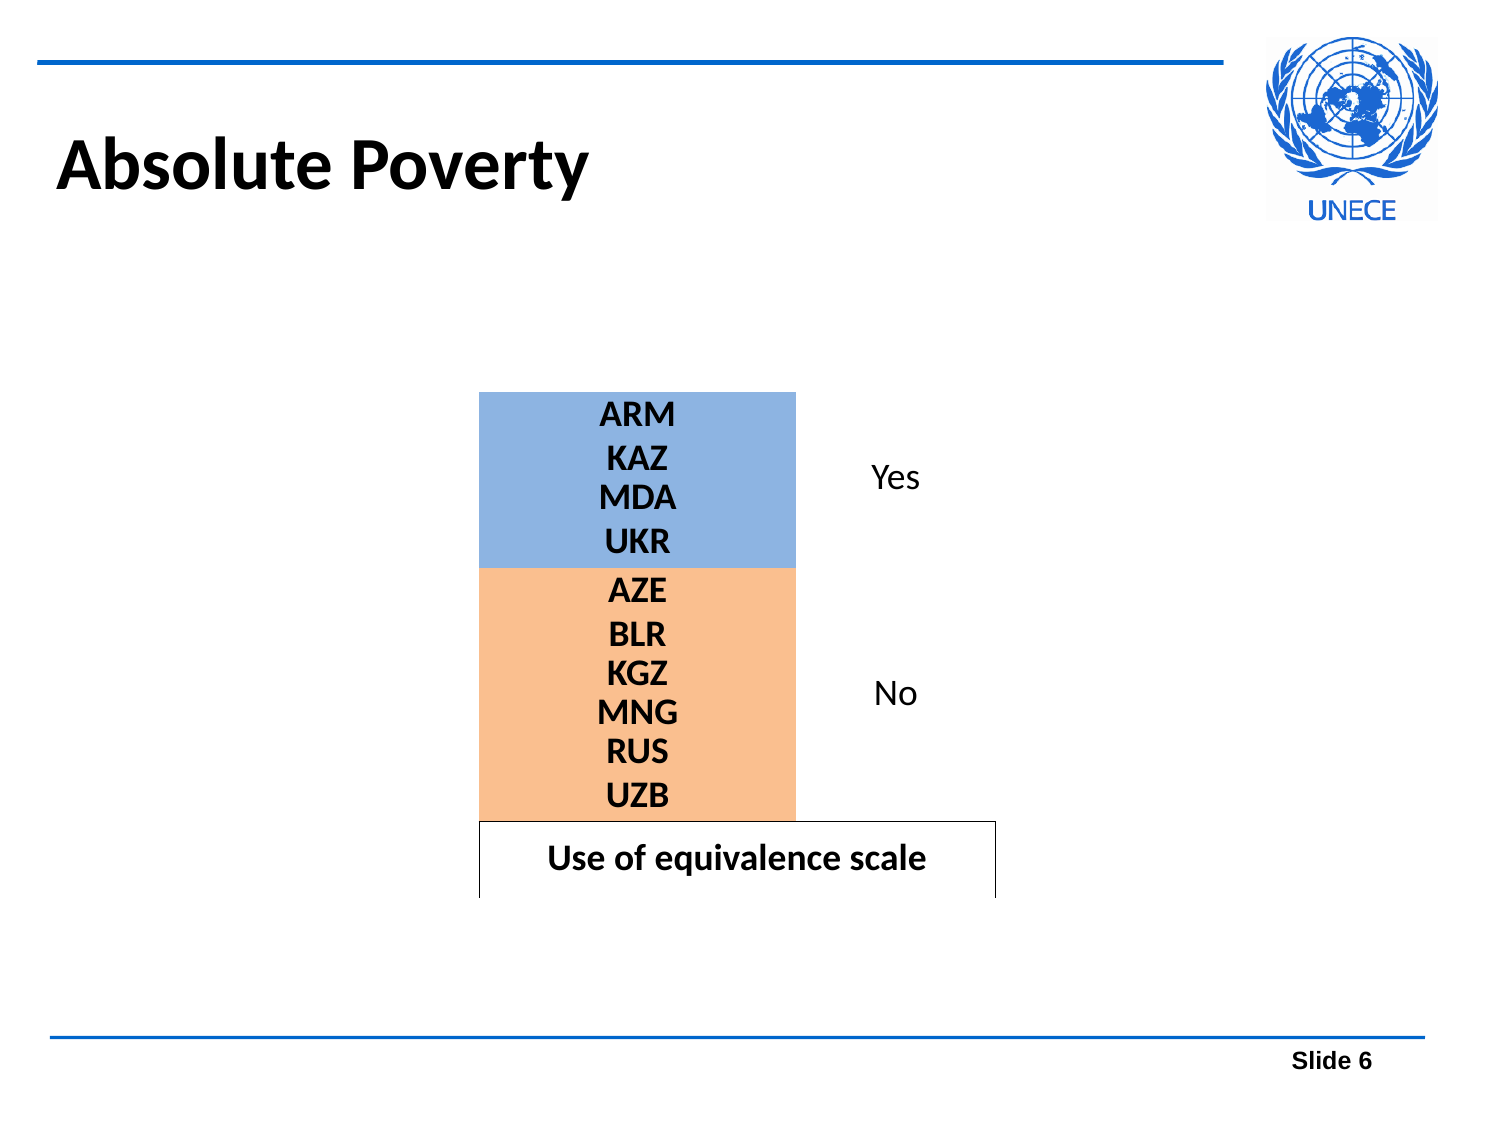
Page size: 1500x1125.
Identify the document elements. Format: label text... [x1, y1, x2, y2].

picture [1266, 37, 1438, 221]
table_cell RUS [479, 734, 796, 773]
table_cell Use of equivalence scale [480, 822, 995, 898]
table_cell UZB [479, 773, 796, 821]
table_cell KGZ [479, 655, 796, 695]
table_cell MNG [479, 695, 796, 734]
table_cell AZE [479, 568, 796, 616]
title Absolute Poverty [41, 78, 1204, 241]
table_cell No [796, 568, 996, 821]
table_cell BLR [479, 616, 796, 655]
table_header Yes [796, 392, 996, 568]
table_cell UKR [479, 519, 796, 568]
table_cell MDA [479, 480, 796, 519]
table_cell KAZ [479, 441, 796, 480]
table_header ARM [479, 392, 796, 441]
